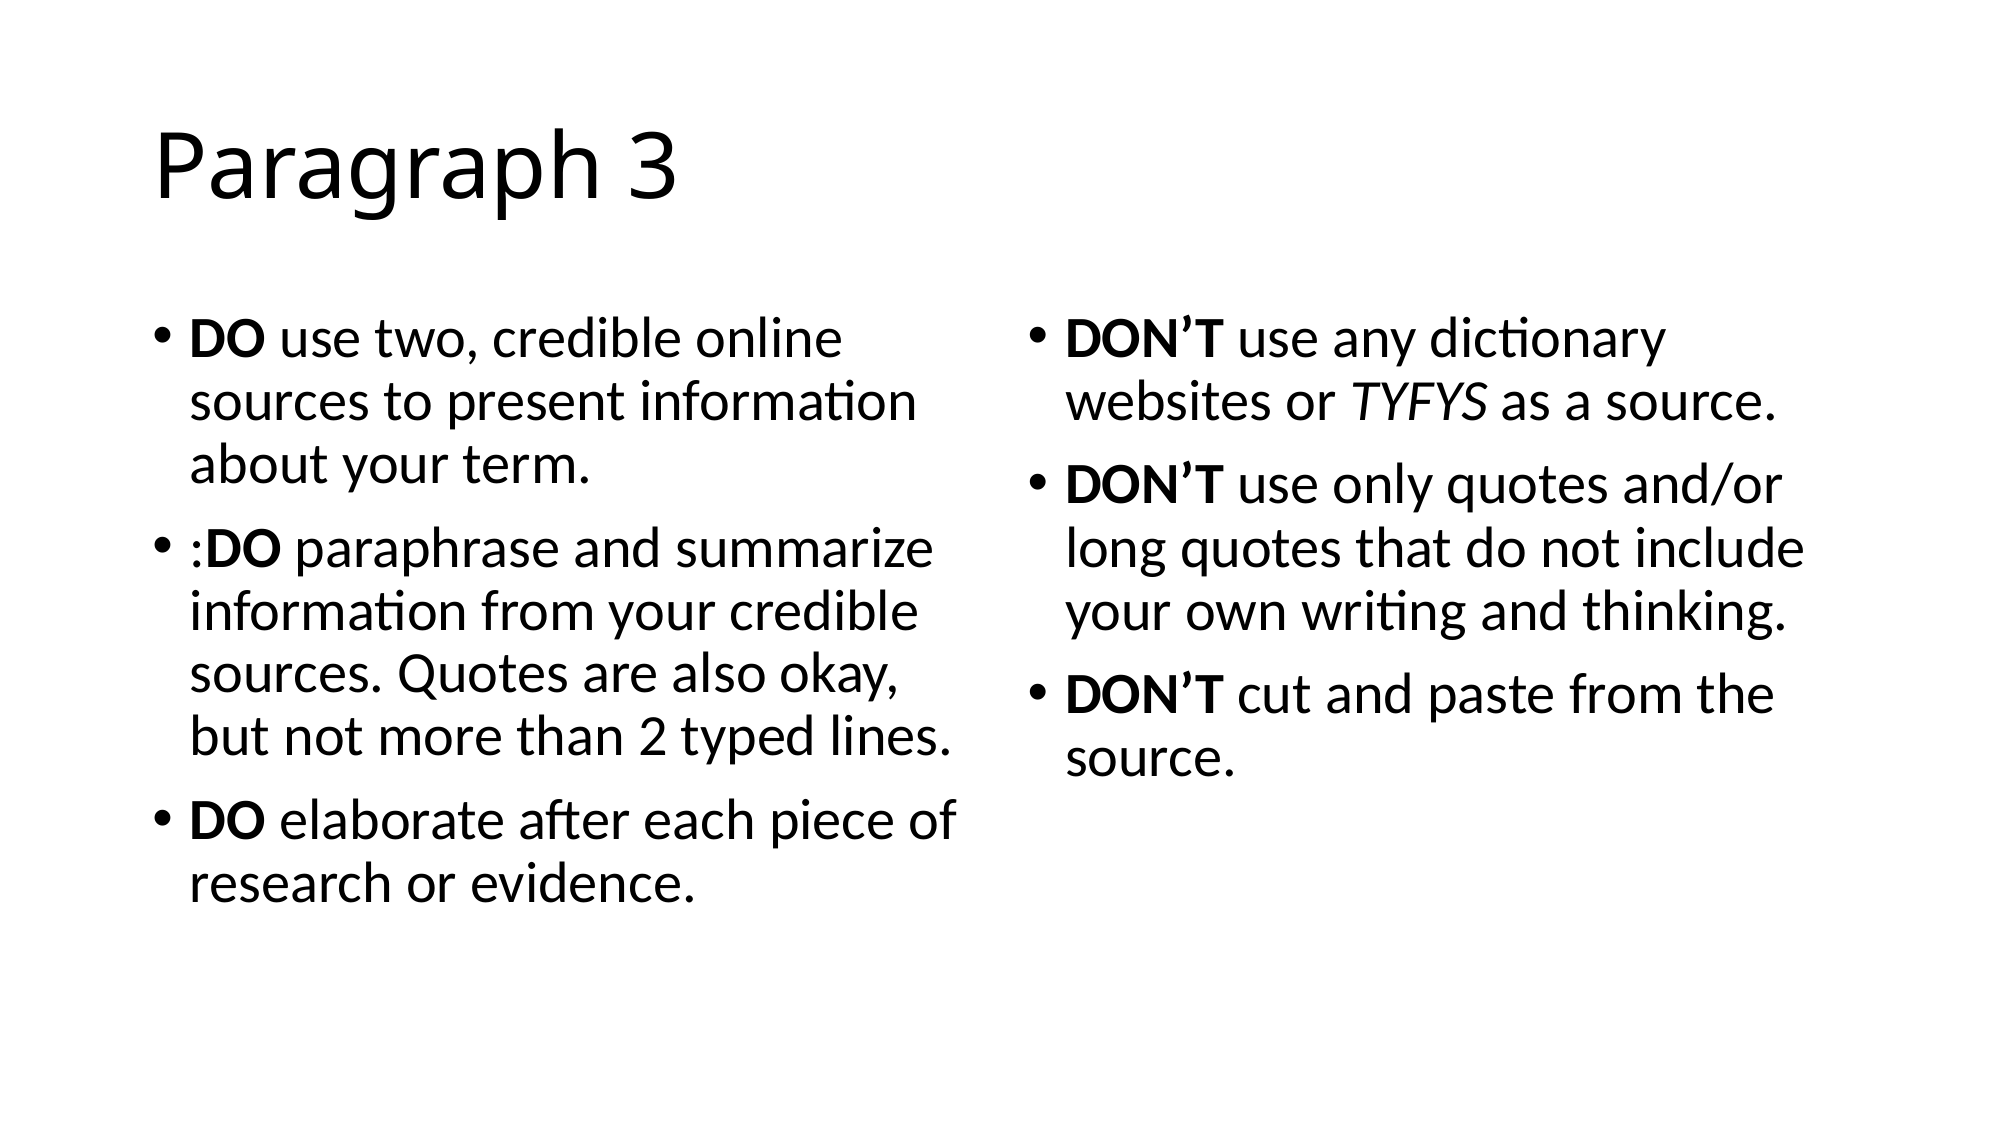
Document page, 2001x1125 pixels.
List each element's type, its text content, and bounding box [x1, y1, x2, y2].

title Paragraph 3 [137, 59, 1863, 278]
list DON’T use any dictionary websites or TYFYS as a source. DON’T use only quotes and/or long quotes that do not include your own writing and thinking. DON’T cut and paste from the source. [1012, 299, 1863, 1014]
list DO use two, credible online sources to present information about your term. :DO paraphrase and summarize information from your credible sources. Quotes are also okay, but not more than 2 typed lines. DO elaborate after each piece of research or evidence. [137, 299, 988, 1014]
